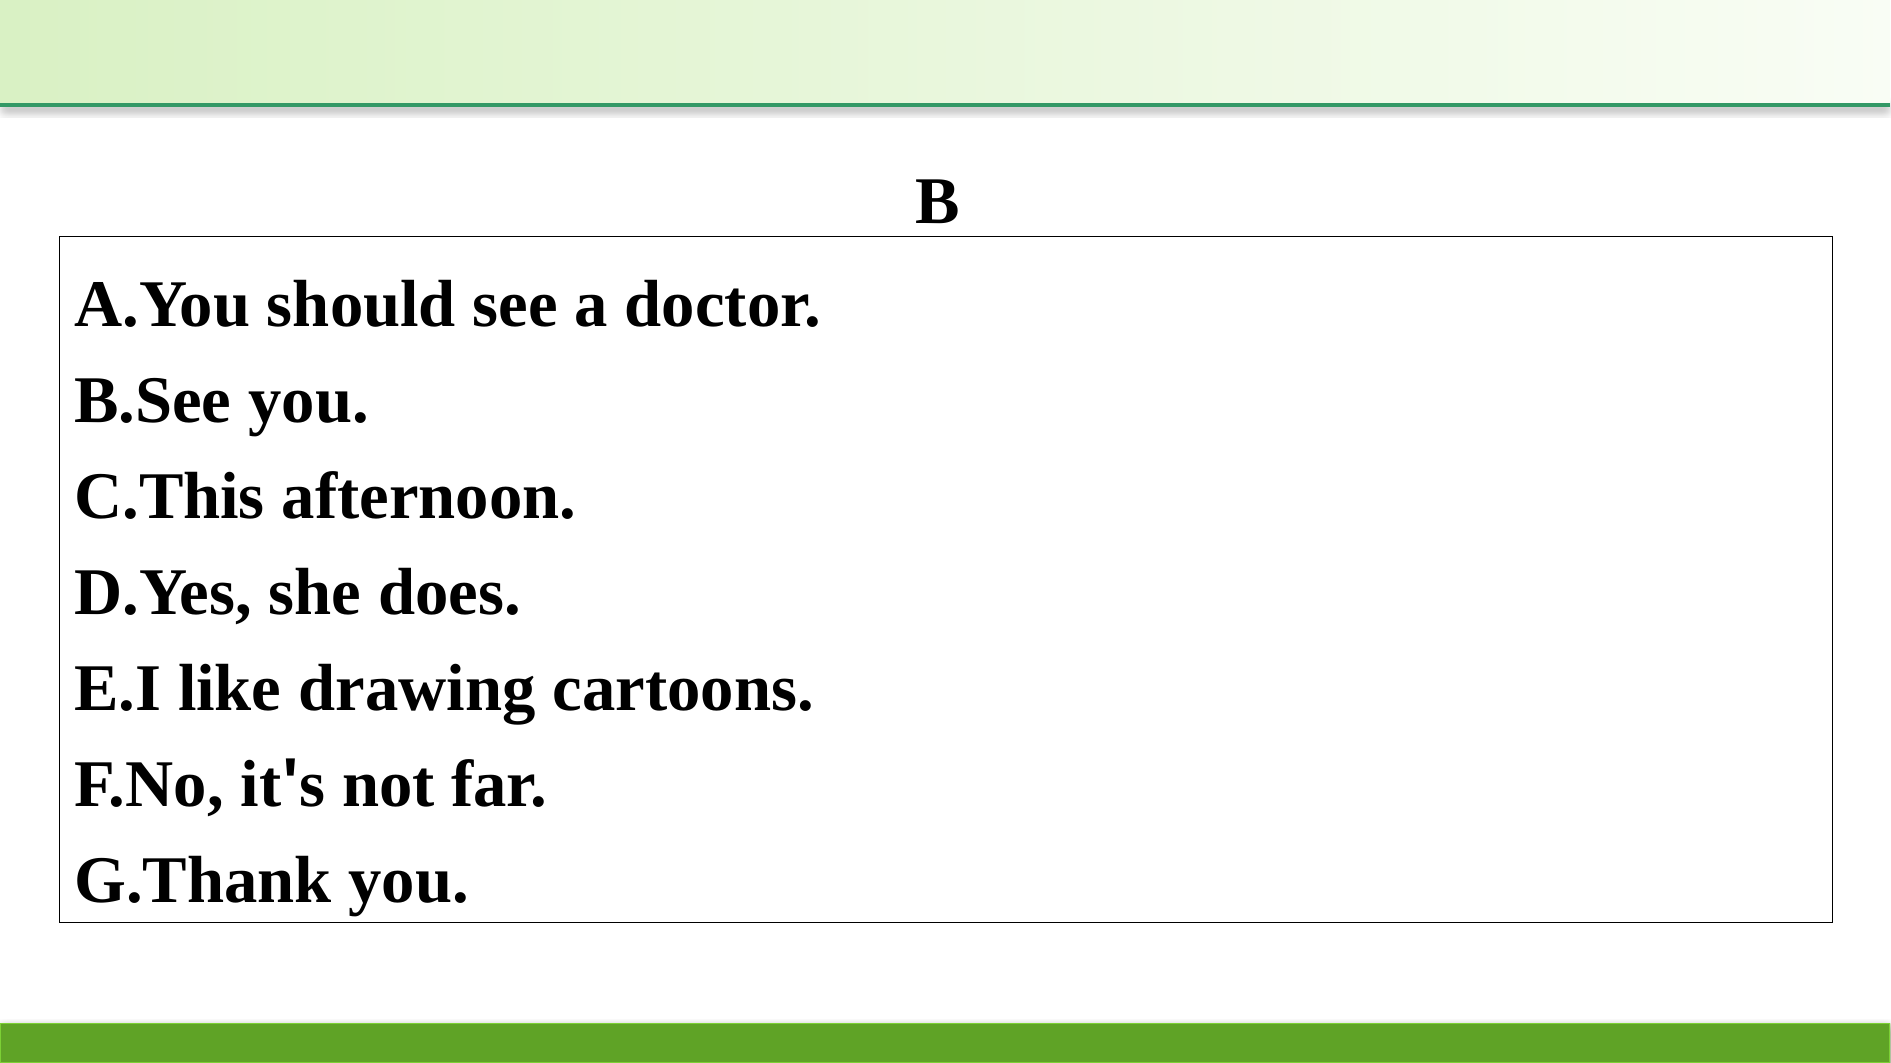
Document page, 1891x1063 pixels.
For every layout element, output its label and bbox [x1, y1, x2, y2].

text_box [59, 132, 1833, 931]
